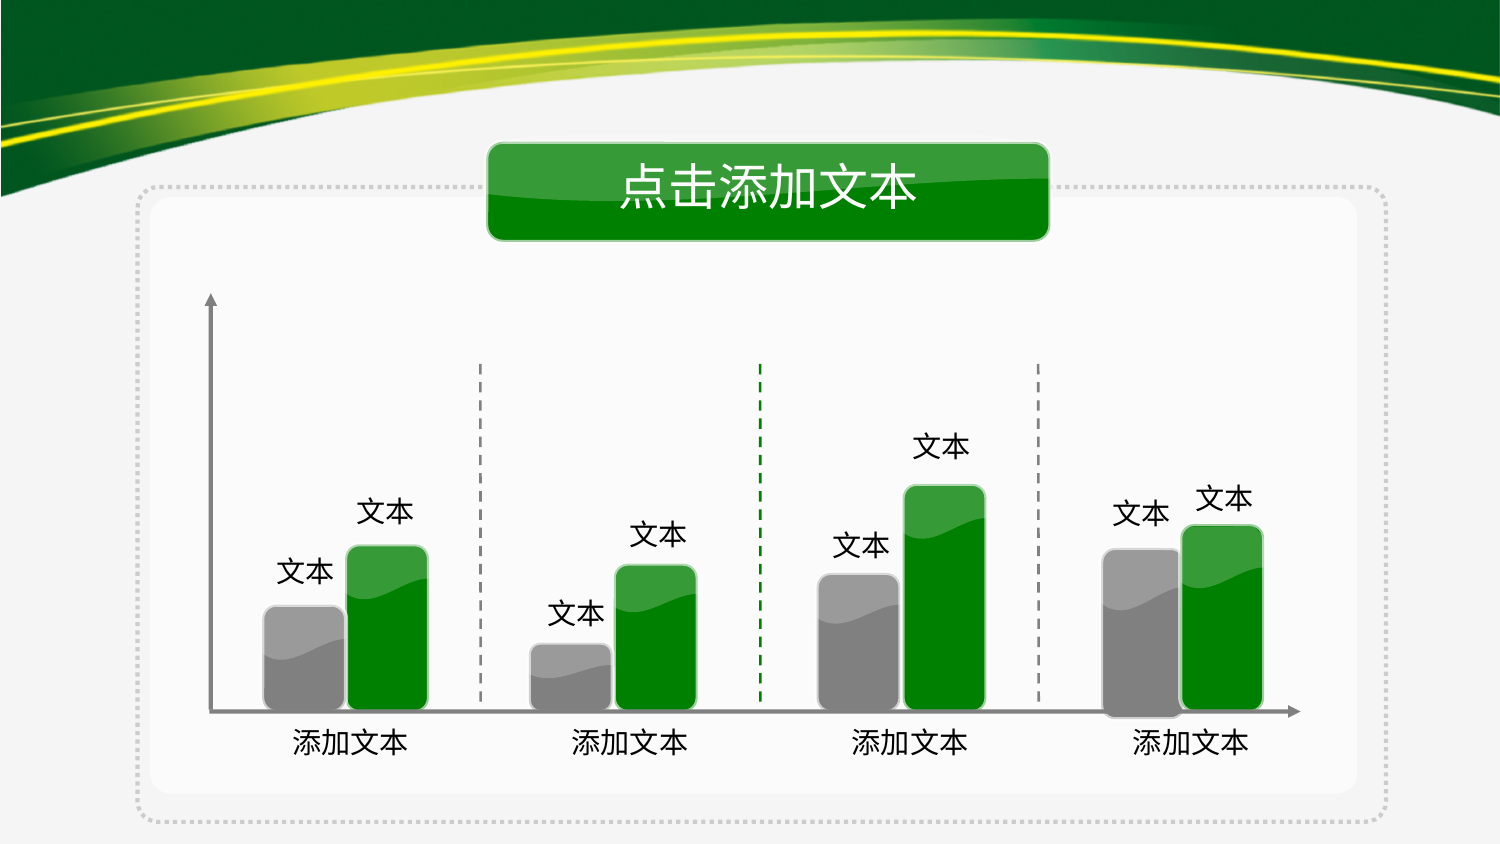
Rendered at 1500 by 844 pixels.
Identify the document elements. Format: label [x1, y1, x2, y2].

text_box [209, 292, 1301, 768]
text_box [468, 134, 1068, 243]
text_box [137, 186, 1387, 823]
picture [2, 0, 1499, 197]
